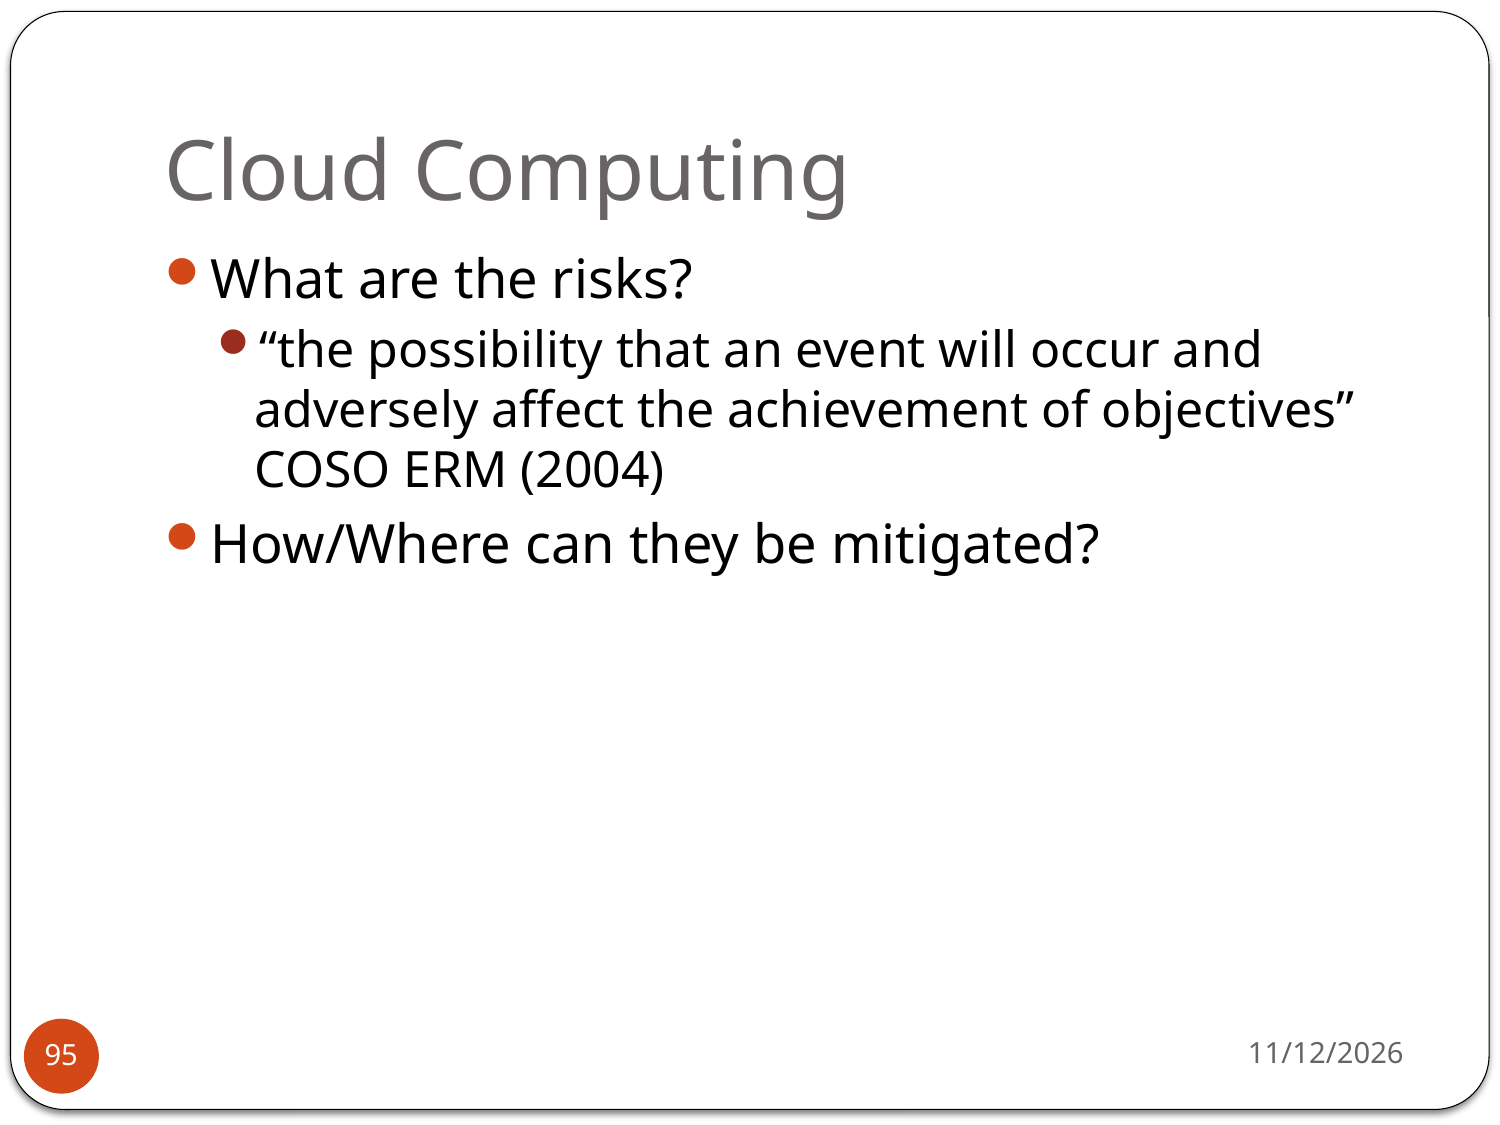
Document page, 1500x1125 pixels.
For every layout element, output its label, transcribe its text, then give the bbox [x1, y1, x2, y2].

slide_number 95 [23, 1018, 99, 1094]
list What are the risks? “the possibility that an event will occur and adversely affect the achievement of objectives” COSO ERM (2004) How/Where can they be mitigated? [150, 237, 1425, 988]
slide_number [1012, 1015, 1419, 1094]
title Cloud Computing [150, 45, 1425, 233]
